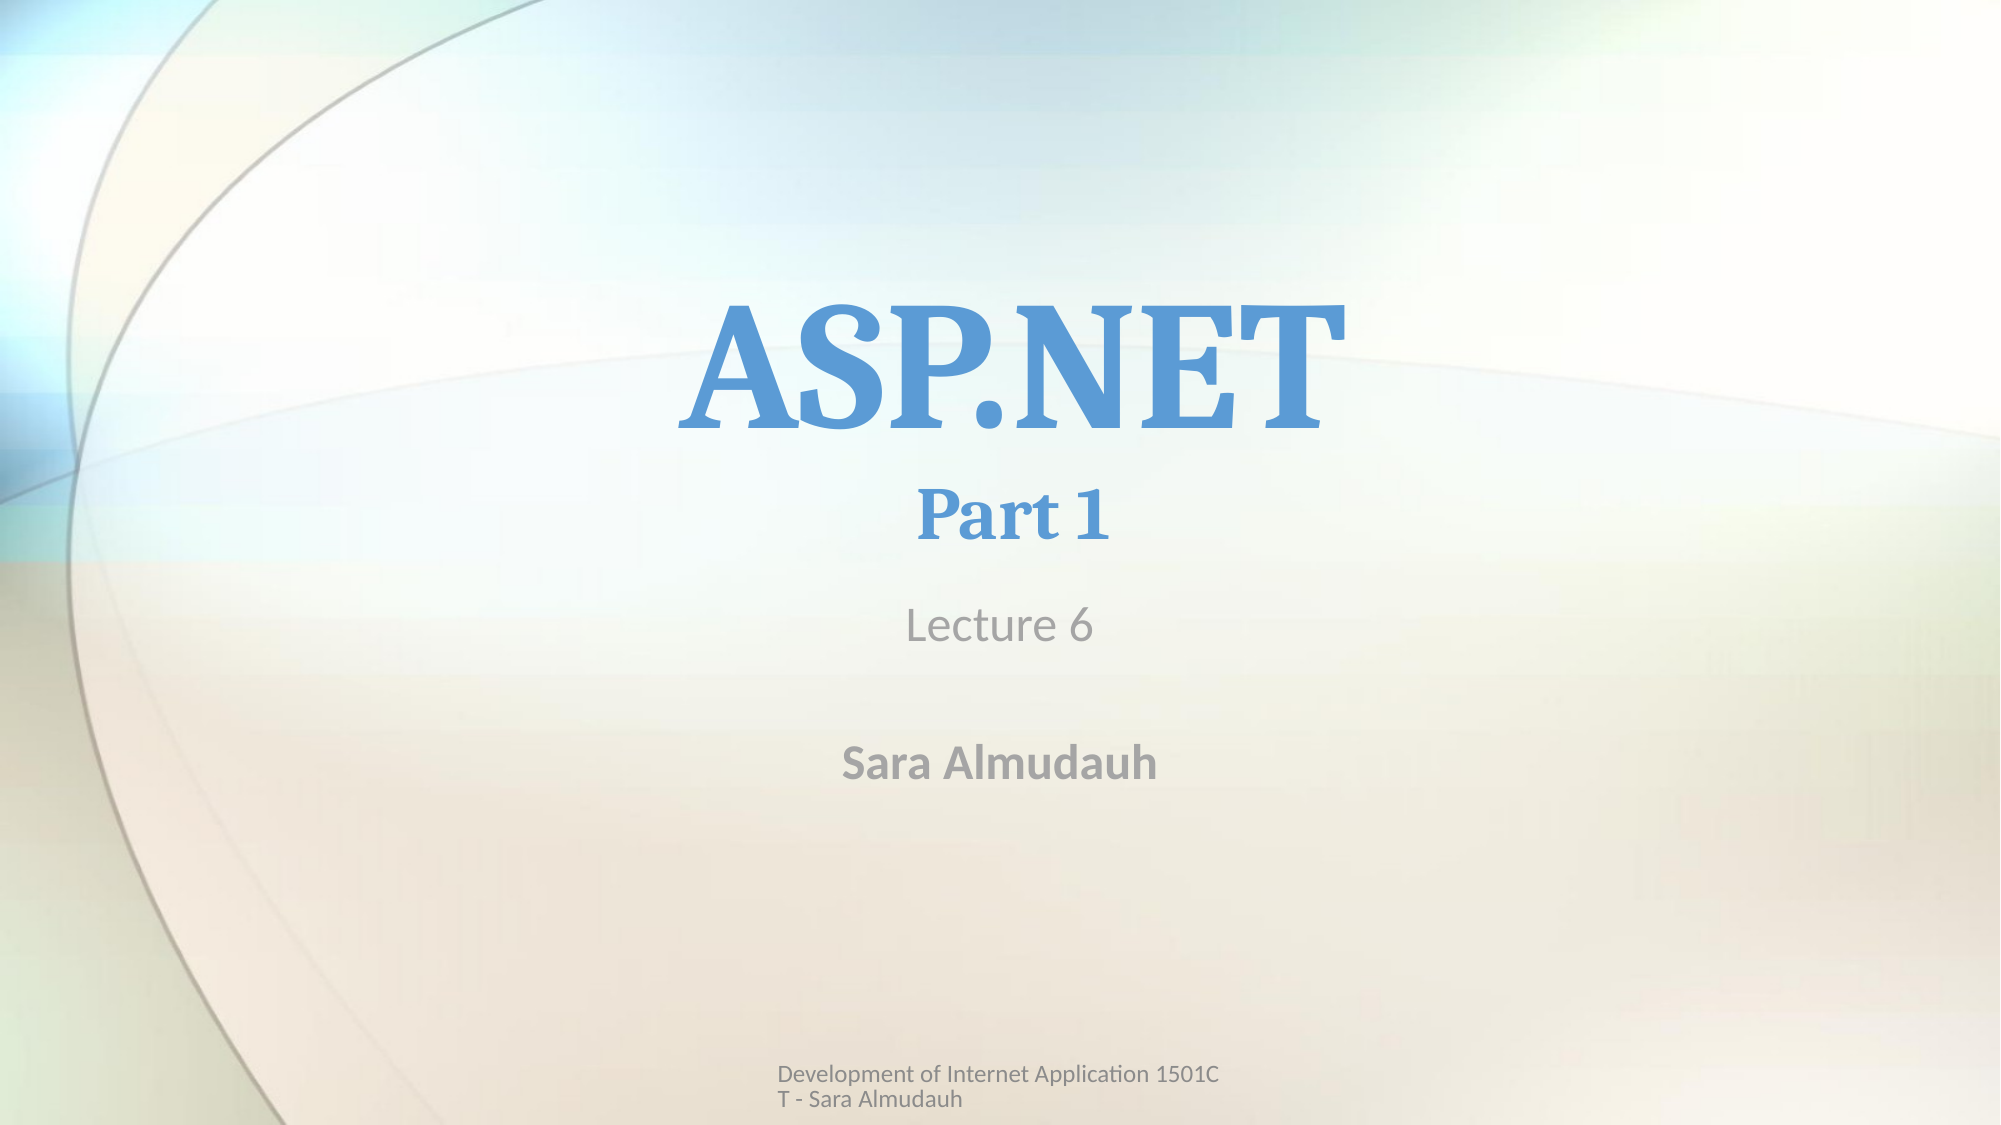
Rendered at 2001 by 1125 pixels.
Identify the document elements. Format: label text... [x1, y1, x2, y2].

picture [0, 0, 2001, 1125]
title ASP.NET Part 1 [249, 170, 1777, 563]
subtitle Lecture 6 Sara Almudauh [249, 590, 1750, 863]
footer Development of Internet Application 1501CT - Sara Almudauh [762, 1042, 1238, 1103]
